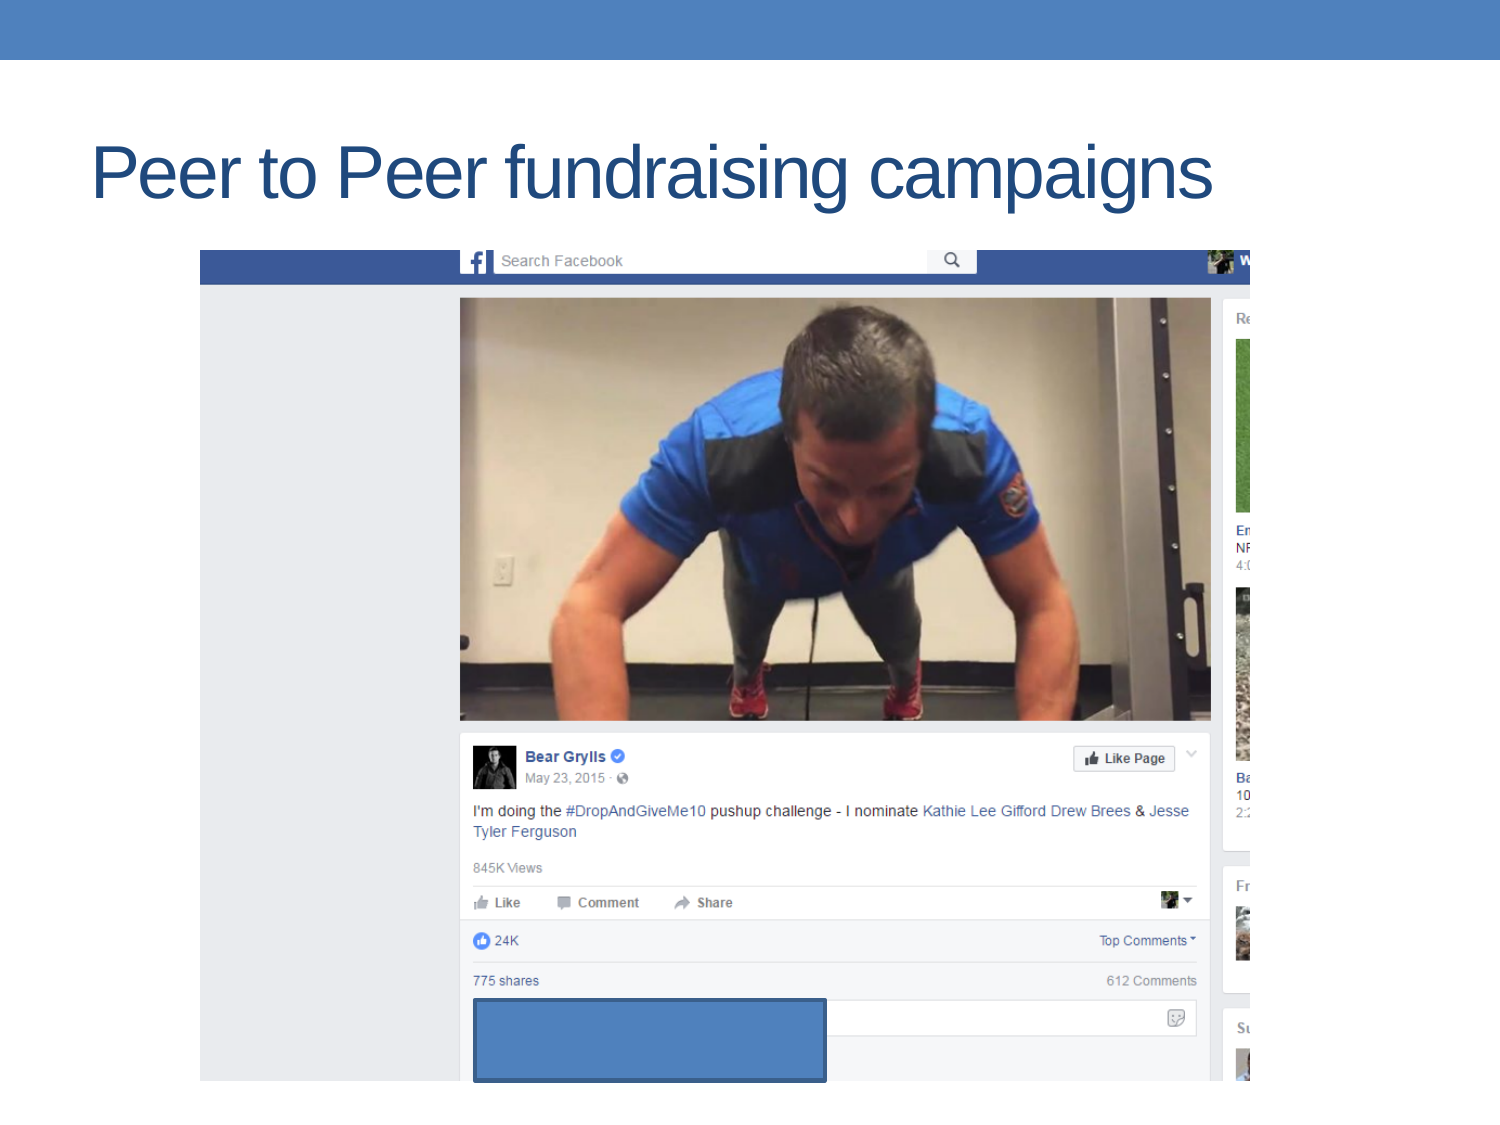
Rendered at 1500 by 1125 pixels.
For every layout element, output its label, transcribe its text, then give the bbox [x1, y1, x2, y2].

title Peer to Peer fundraising campaigns [75, 87, 1425, 250]
picture [199, 250, 1251, 1081]
